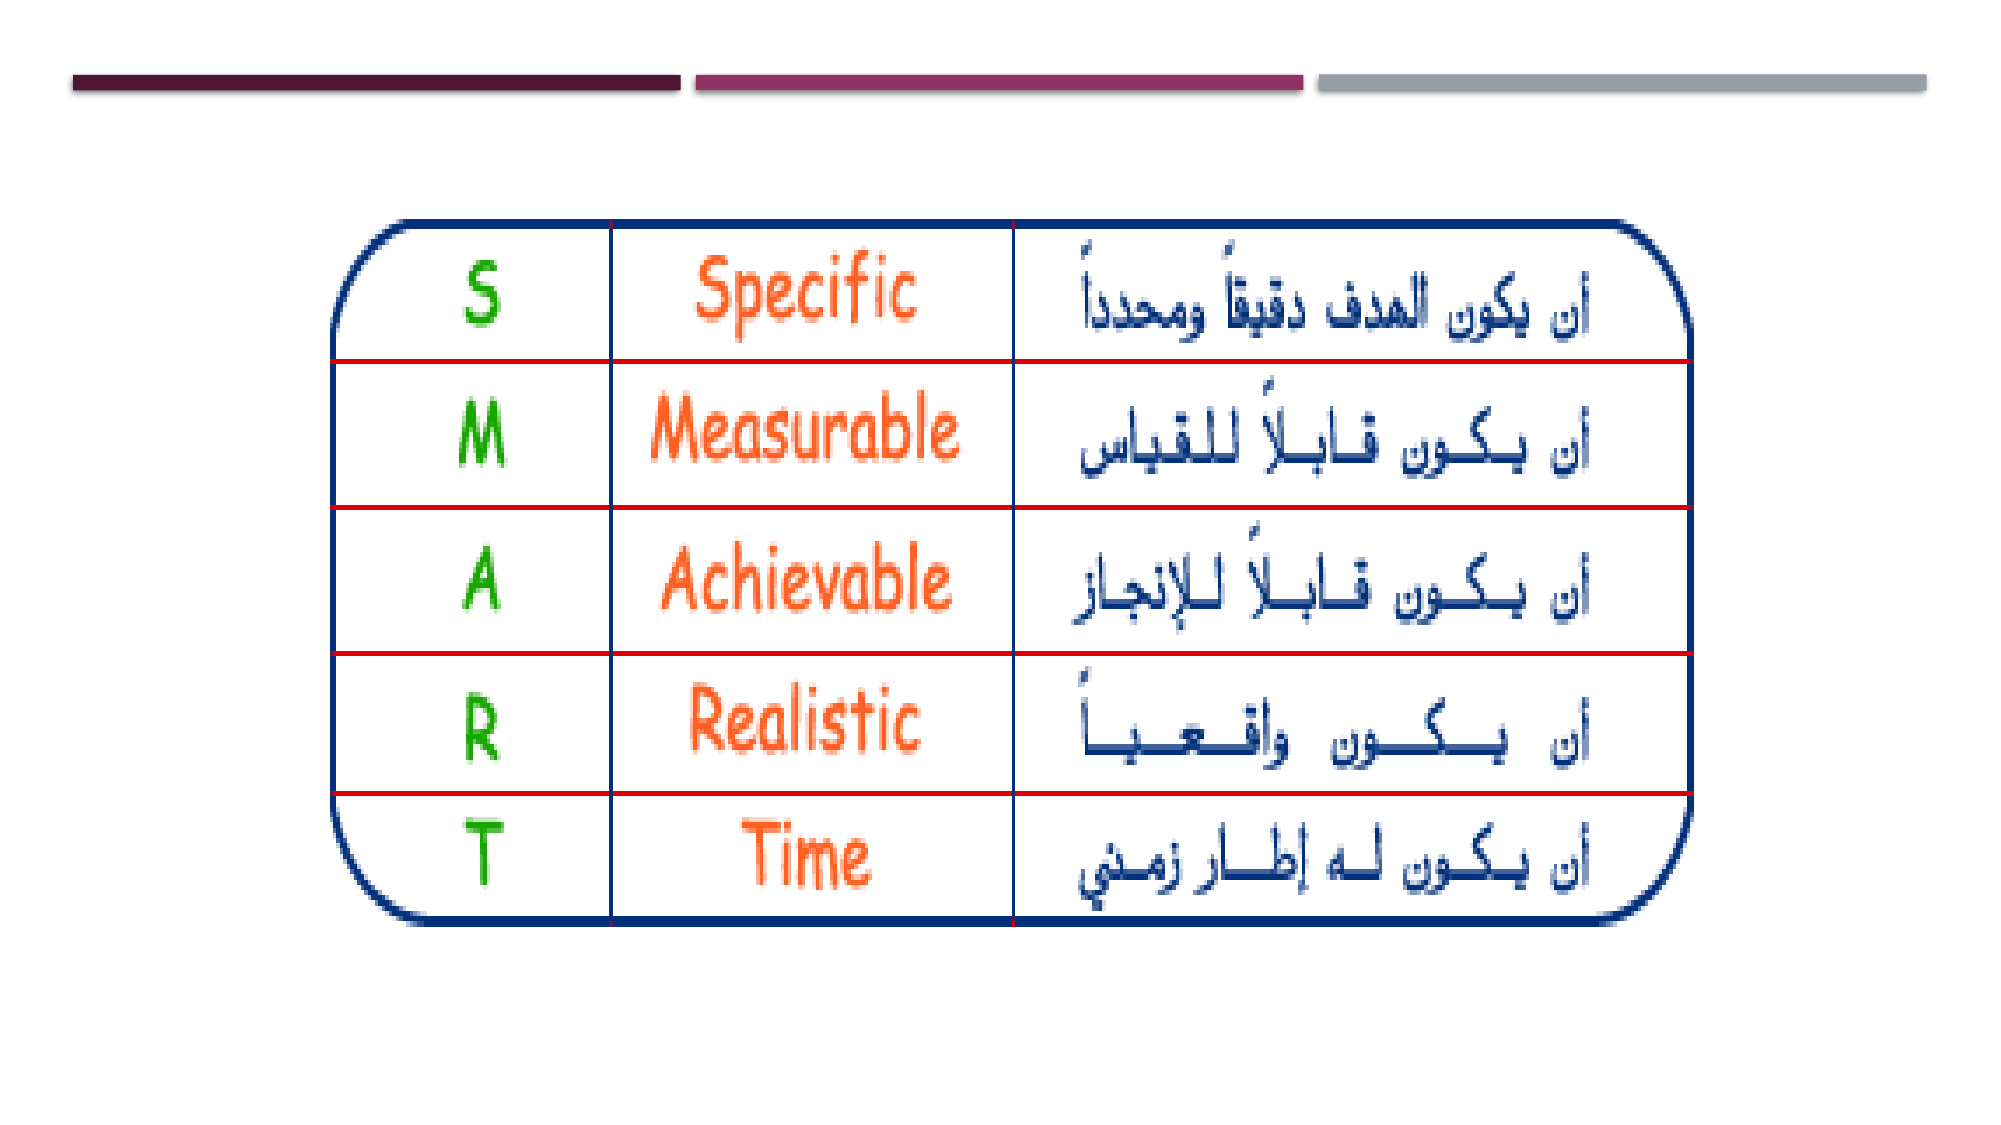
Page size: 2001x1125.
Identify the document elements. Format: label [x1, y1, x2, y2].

picture [329, 219, 1694, 928]
